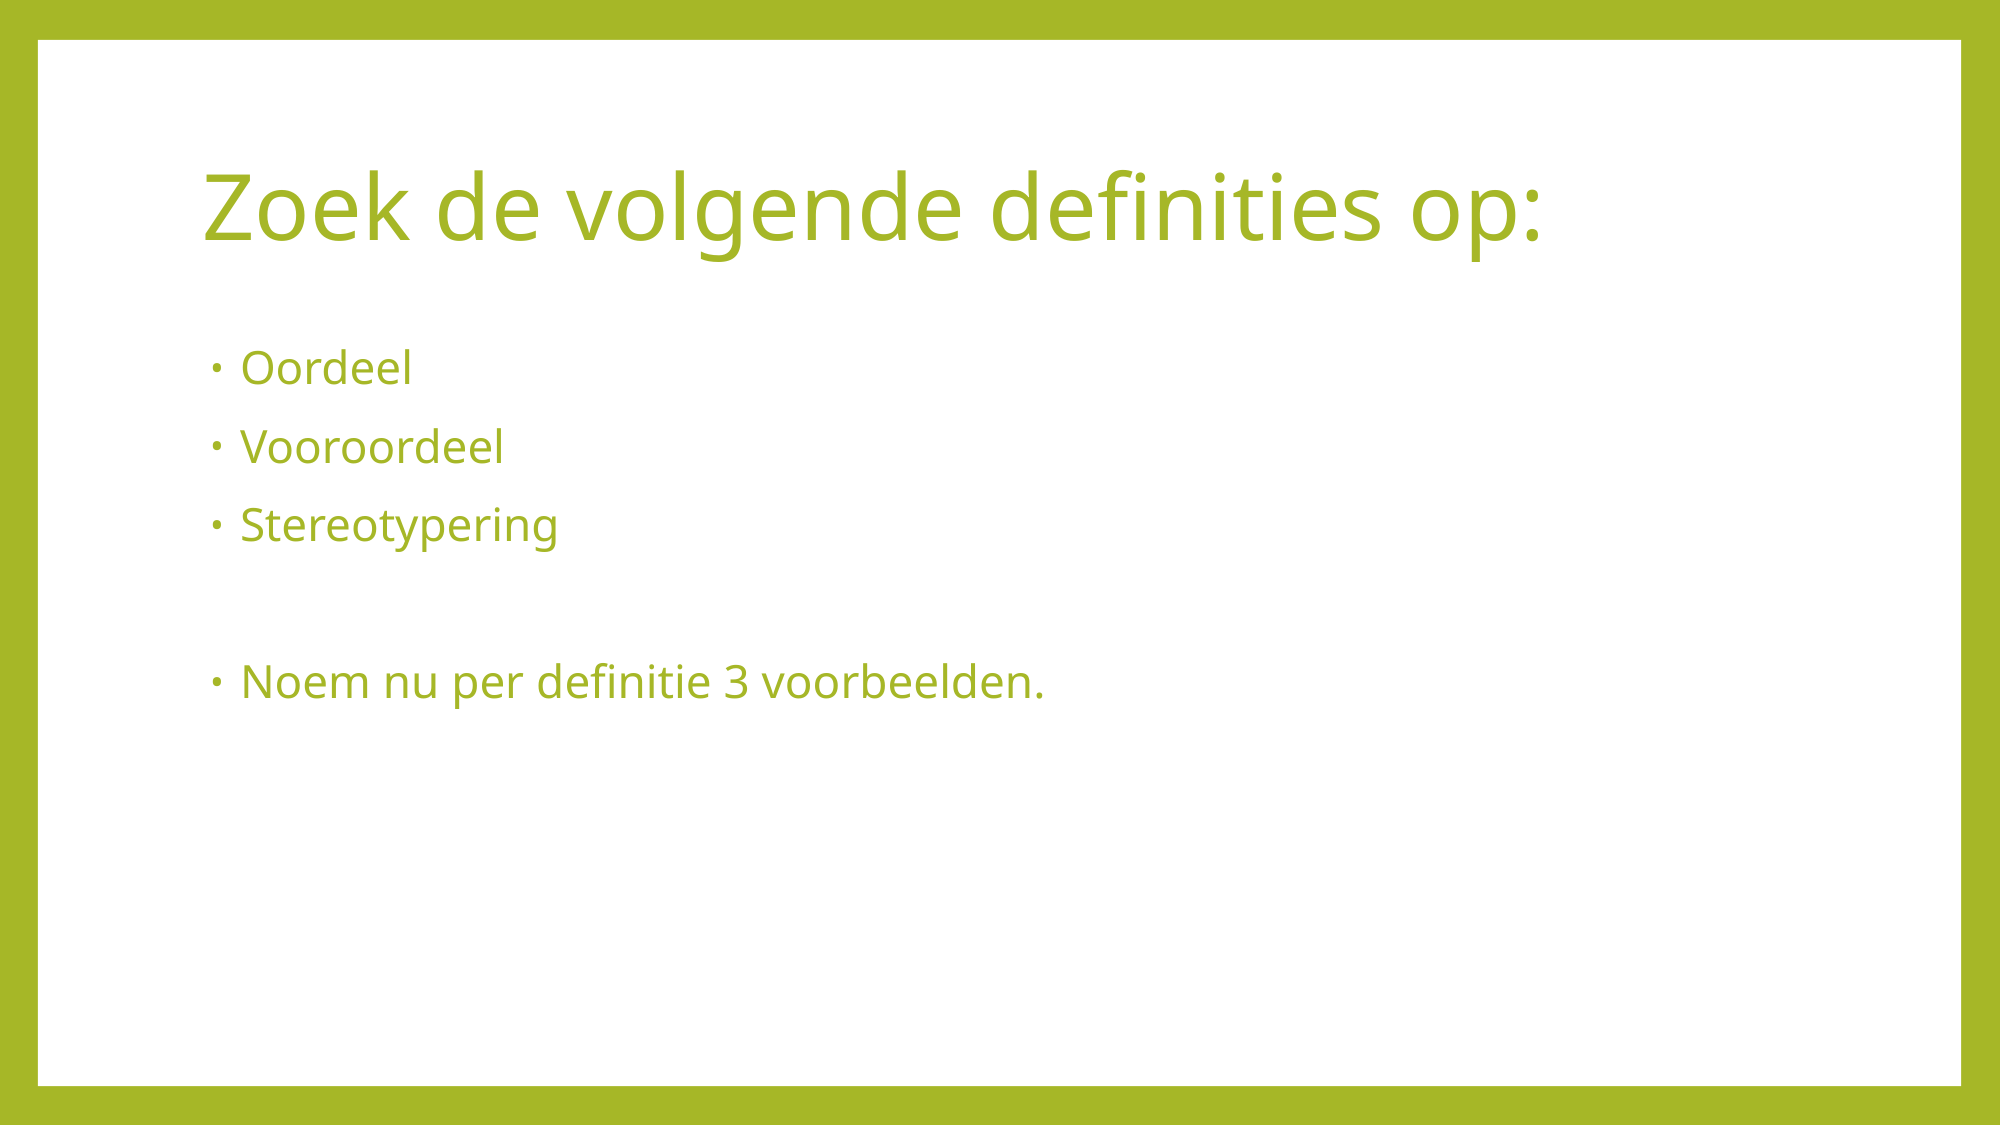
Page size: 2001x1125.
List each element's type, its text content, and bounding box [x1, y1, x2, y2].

list Oordeel Vooroordeel Stereotypering Noem nu per definitie 3 voorbeelden. [187, 337, 1808, 1000]
title Zoek de volgende definities op: [187, 99, 1808, 323]
